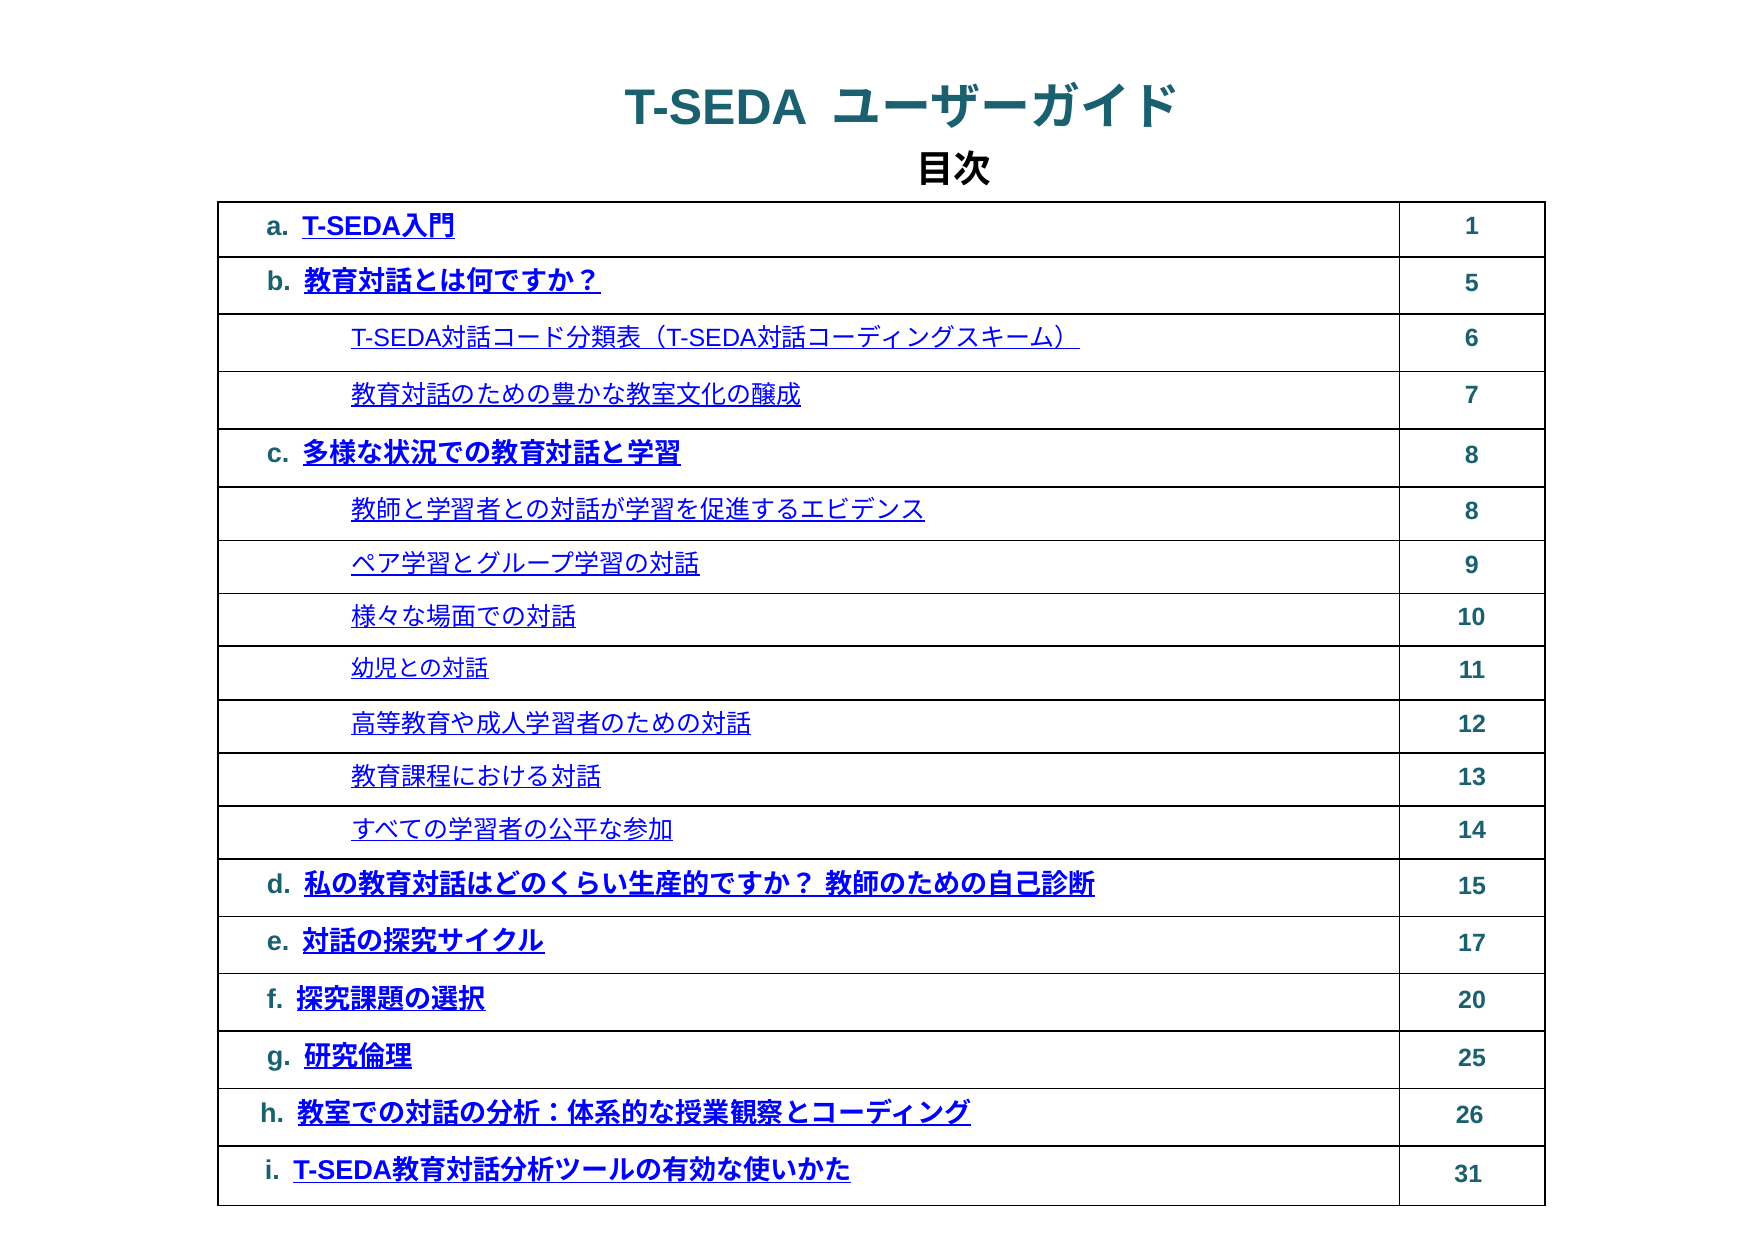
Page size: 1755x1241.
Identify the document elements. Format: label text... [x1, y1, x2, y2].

table_cell h. 教室での対話の分析：体系的な授業観察とコーディング [219, 1089, 1399, 1145]
table_cell 8 [1400, 488, 1544, 540]
table_cell 様々な場面での対話 [219, 594, 1399, 645]
table_cell d. 私の教育対話はどのくらい生産的ですか？ 教師のための自己診断 [219, 860, 1399, 916]
table_cell すべての学習者の公平な参加 [219, 807, 1399, 858]
table_header a. T-SEDA入門 [219, 203, 1399, 256]
table_cell 20 [1400, 974, 1544, 1030]
table_cell 31 [1400, 1147, 1544, 1205]
table_cell 25 [1400, 1032, 1544, 1088]
table_cell 17 [1400, 917, 1544, 973]
table_cell c. 多様な状況での教育対話と学習 [219, 430, 1399, 486]
table_cell T-SEDA対話コード分類表（T-SEDA対話コーディングスキーム） [219, 315, 1399, 371]
table_cell 14 [1400, 807, 1544, 858]
table_cell 6 [1400, 315, 1544, 371]
table_cell 8 [1400, 430, 1544, 486]
table_cell 12 [1400, 701, 1544, 752]
table_cell e. 対話の探究サイクル [219, 917, 1399, 973]
table_header 1 [1400, 203, 1544, 256]
title T-SEDA ユーザーガイド 目次 [622, 59, 1226, 201]
table_cell 9 [1400, 541, 1544, 593]
table_cell 教育対話のための豊かな教室文化の醸成 [219, 372, 1399, 428]
table_cell i. T-SEDA教育対話分析ツールの有効な使いかた [219, 1147, 1399, 1205]
table_cell 13 [1400, 754, 1544, 805]
table_cell 5 [1400, 258, 1544, 313]
table_cell 高等教育や成人学習者のための対話 [219, 701, 1399, 752]
table_cell ペア学習とグループ学習の対話 [219, 541, 1399, 593]
table_cell g. 研究倫理 [219, 1032, 1399, 1088]
table_cell 11 [1400, 647, 1544, 699]
table_cell 教育課程における対話 [219, 754, 1399, 805]
table_cell 教師と学習者との対話が学習を促進するエビデンス [219, 488, 1399, 540]
table_cell f. 探究課題の選択 [219, 974, 1399, 1030]
table_cell 26 [1400, 1089, 1544, 1145]
table_cell b. 教育対話とは何ですか？ [219, 258, 1399, 313]
table_cell 幼児との対話 [219, 647, 1399, 699]
table_cell 15 [1400, 860, 1544, 916]
table_cell 7 [1400, 372, 1544, 428]
table_cell 10 [1400, 594, 1544, 645]
